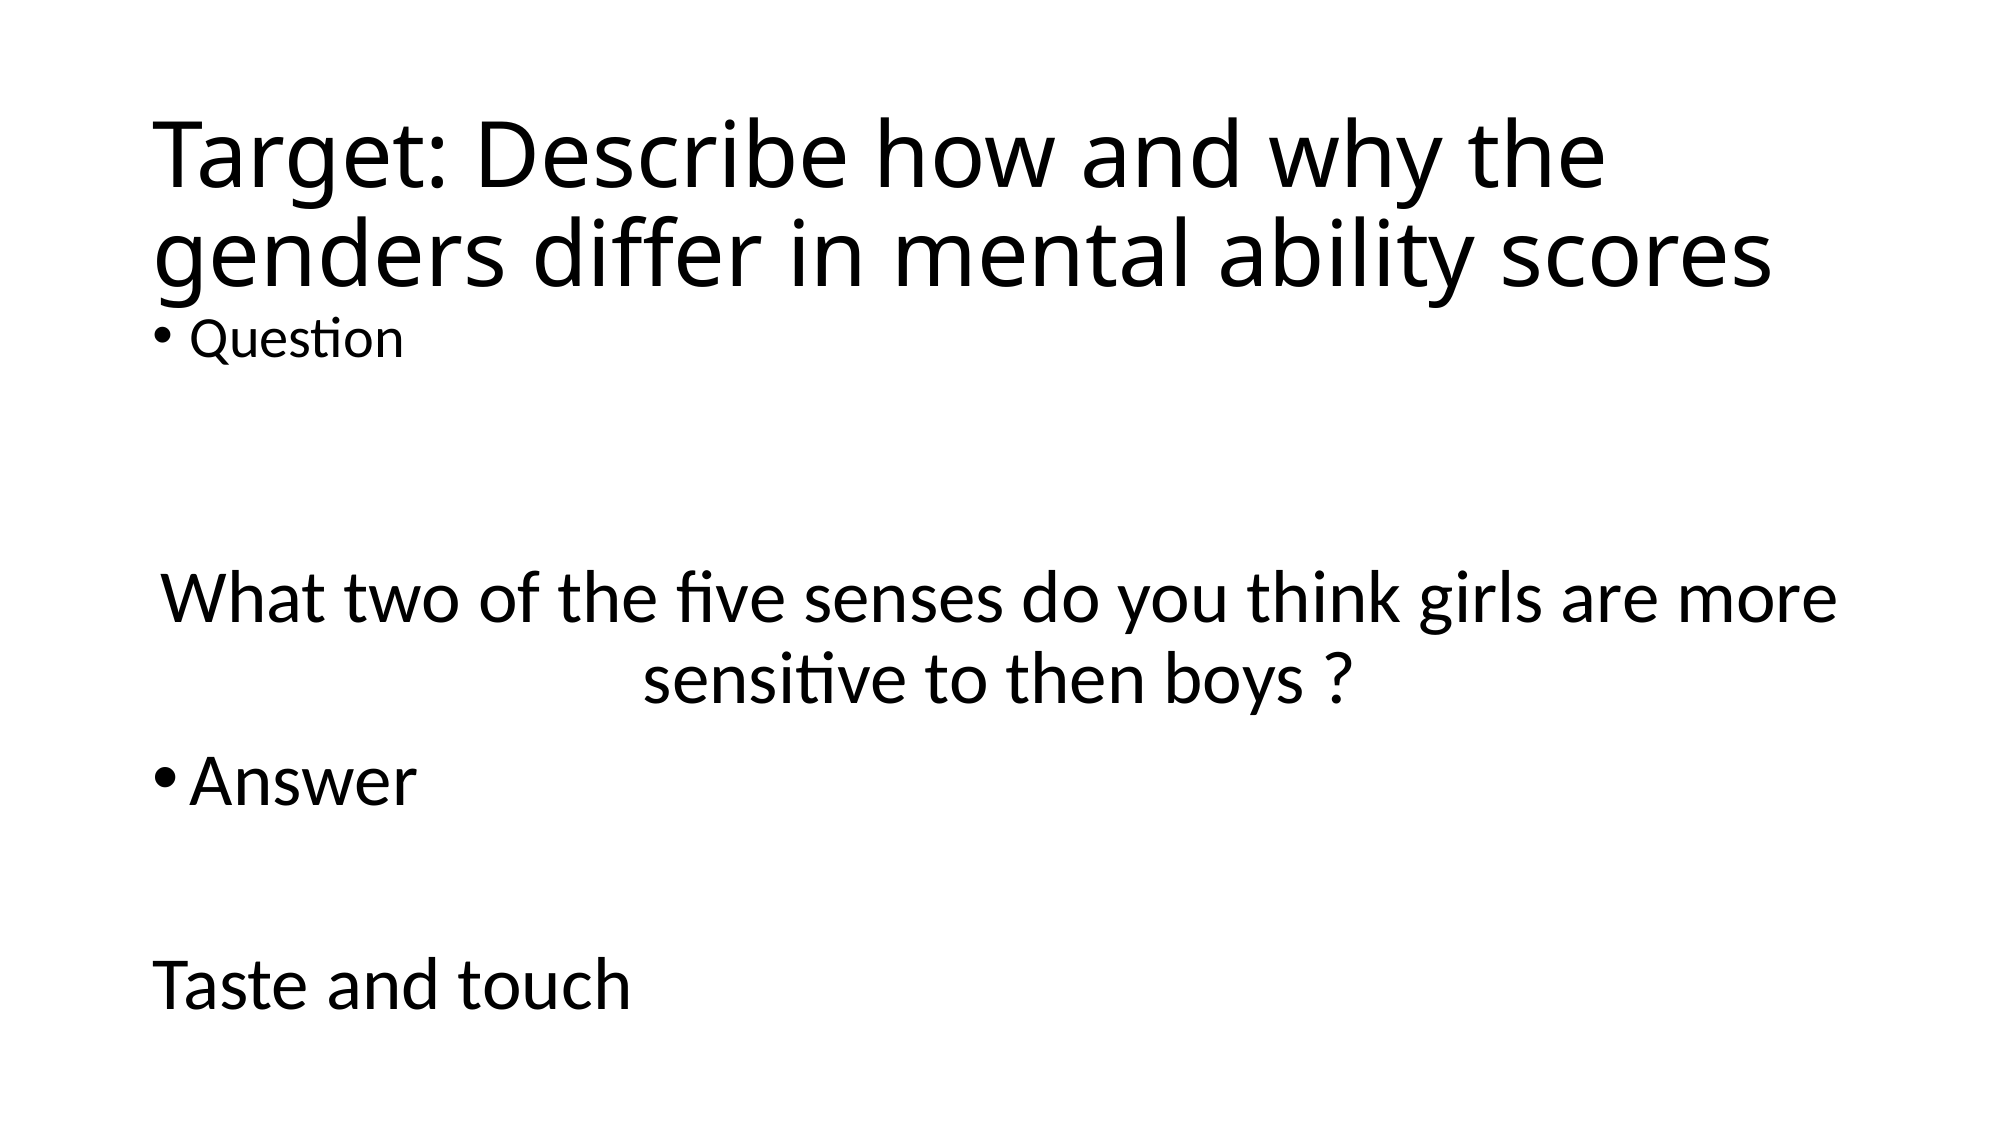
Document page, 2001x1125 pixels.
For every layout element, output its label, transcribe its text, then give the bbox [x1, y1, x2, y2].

list Question What two of the five senses do you think girls are more sensitive to then boys ? Answer Taste and touch [137, 299, 1863, 1080]
title Target: Describe how and why the genders differ in mental ability scores [137, 98, 1863, 299]
